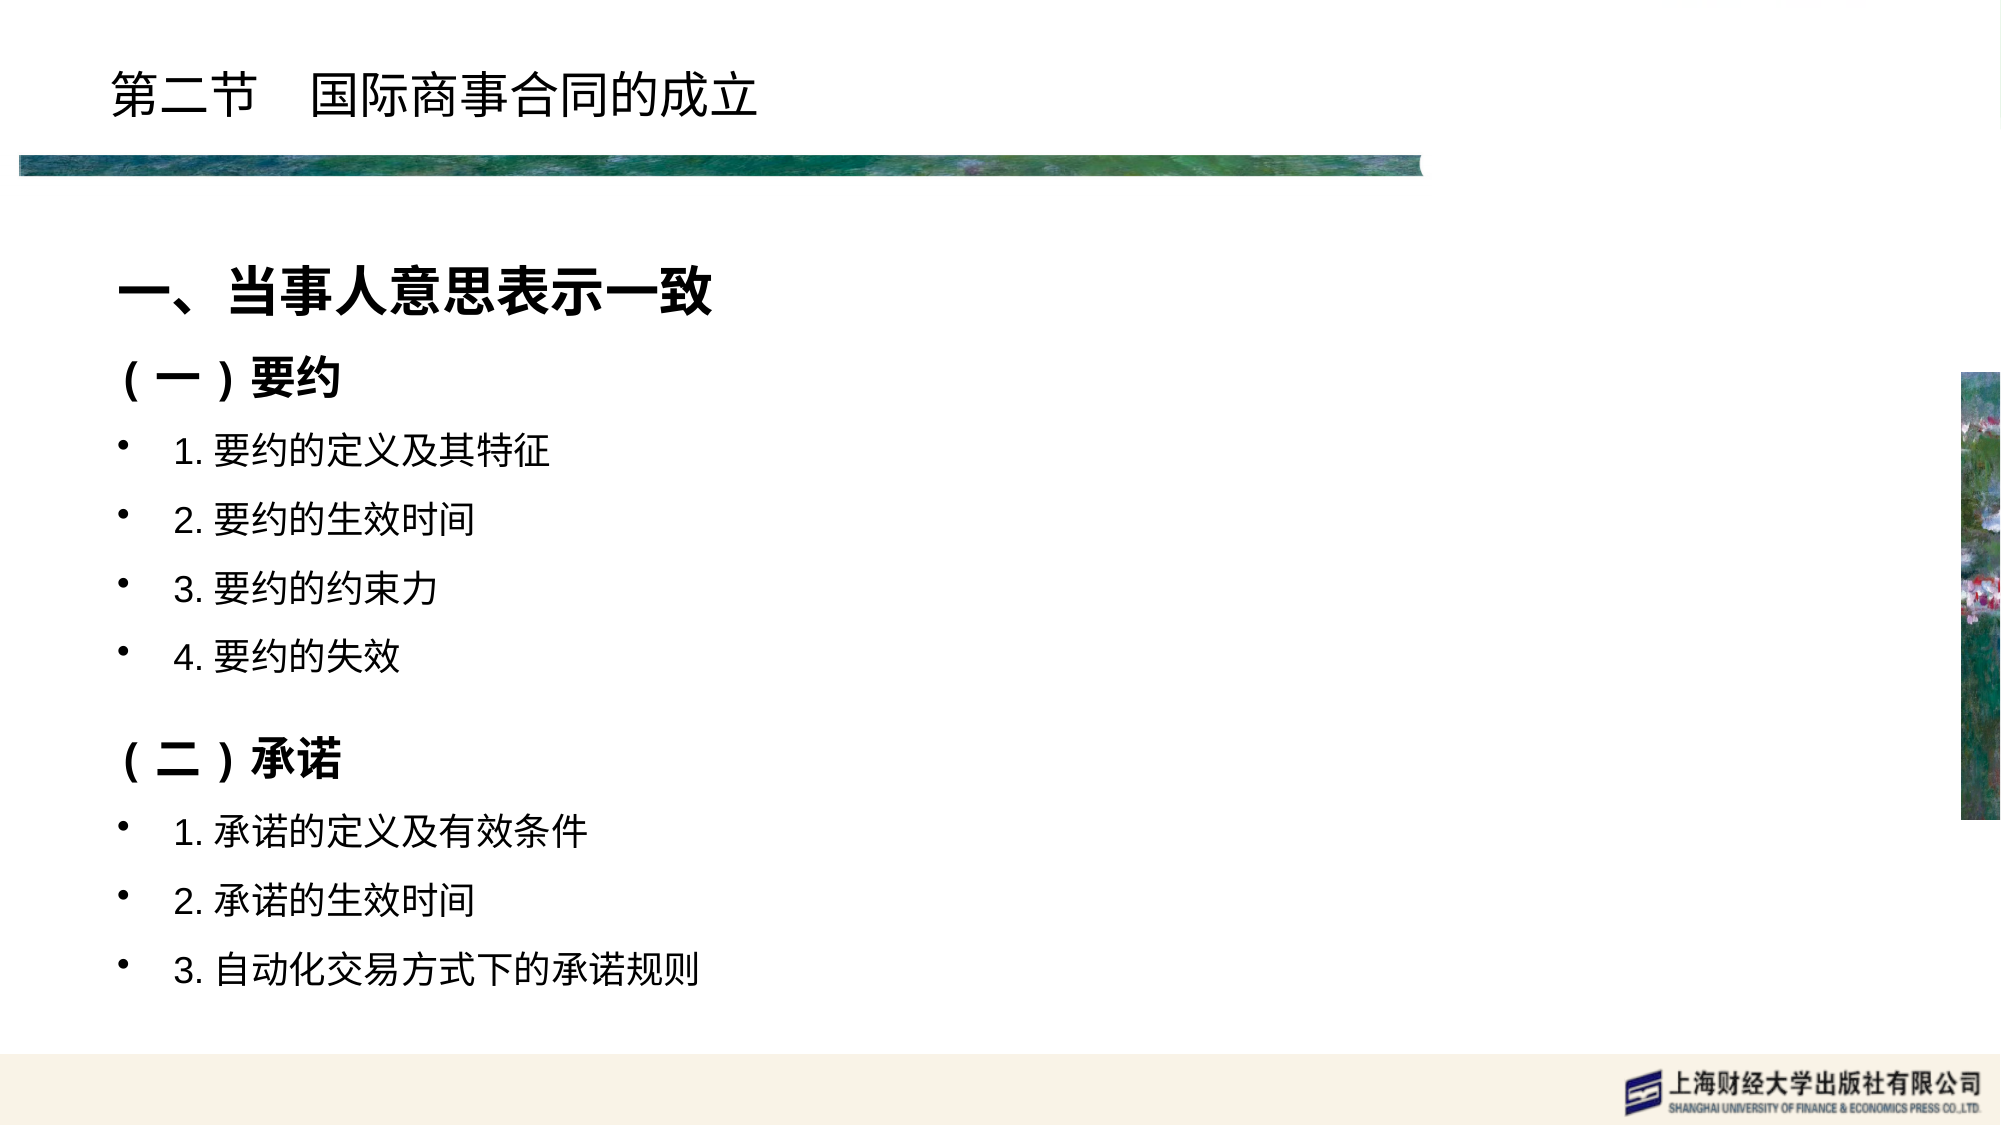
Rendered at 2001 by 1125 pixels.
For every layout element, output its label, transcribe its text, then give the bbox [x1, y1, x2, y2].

list 一、当事人意思表示一致 (一)要约 1.要约的定义及其特征 2.要约的生效时间 3.要约的约束力 4.要约的失效 (二)承诺 1.承诺的定义及有效条件 2.承诺的生效时间 3.自动化交易方式下的承诺规则 [102, 233, 1898, 1032]
picture [0, 0, 2001, 1125]
title 第二节 国际商事合同的成立 [94, 42, 1451, 146]
